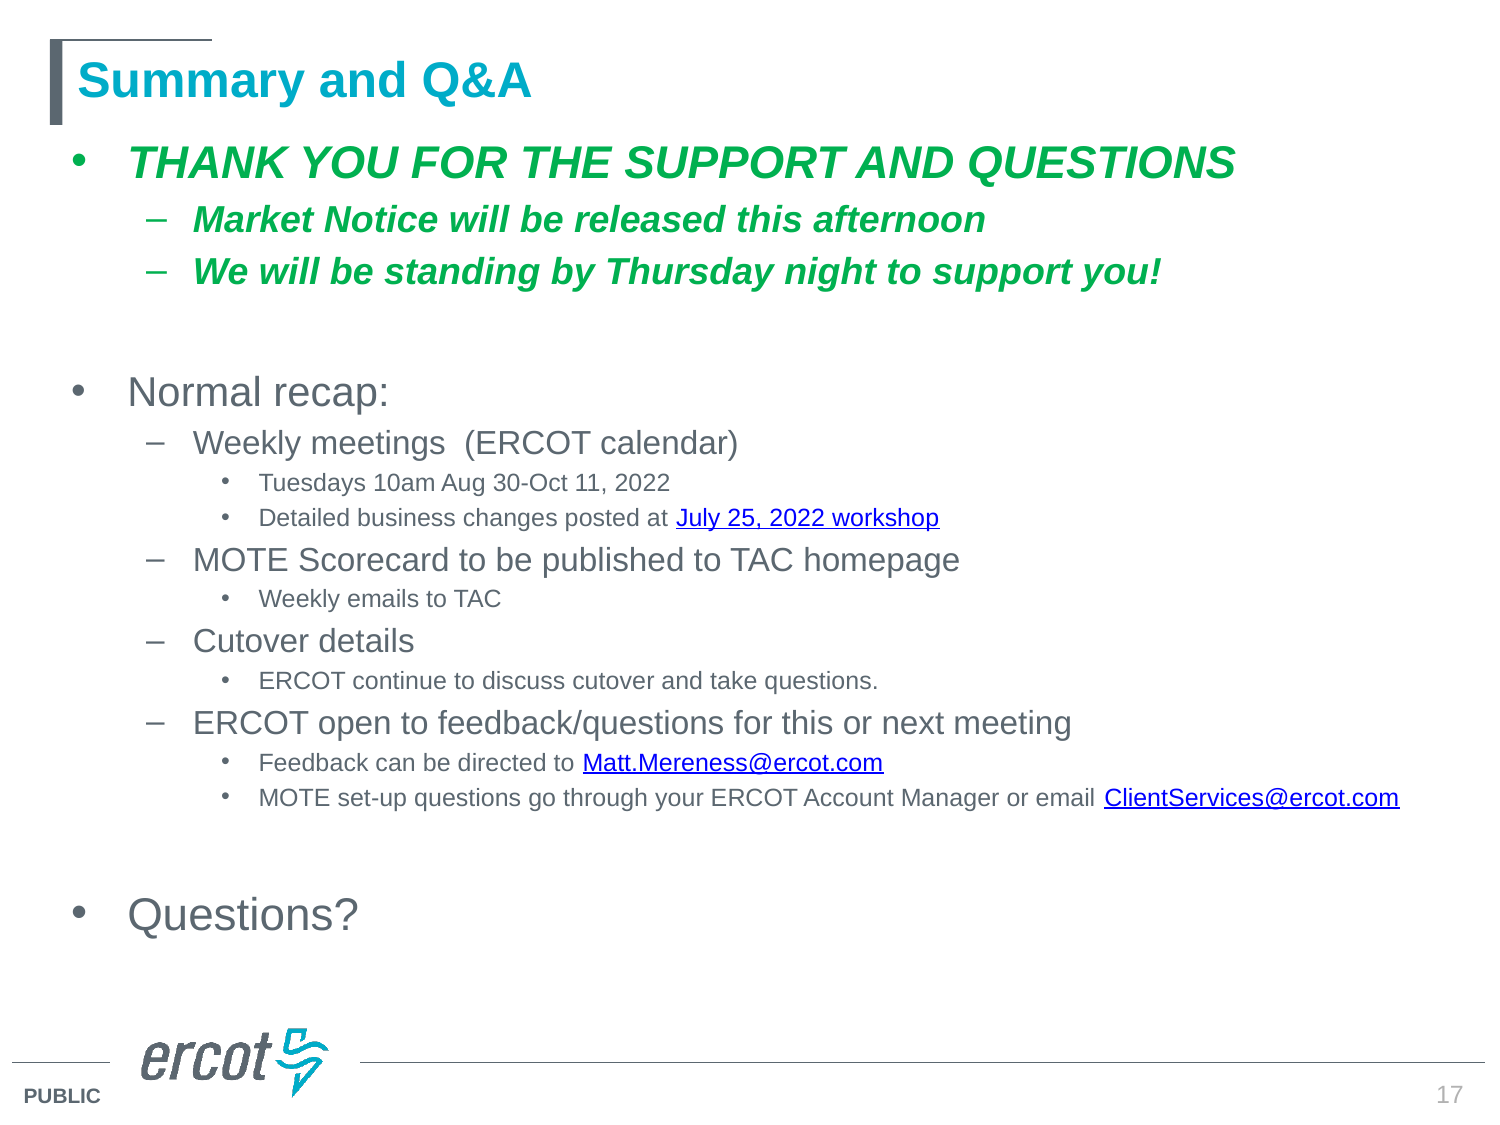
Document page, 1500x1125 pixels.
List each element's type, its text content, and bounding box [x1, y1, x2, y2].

list THANK YOU FOR THE SUPPORT AND QUESTIONS Market Notice will be released this afternoon We will be standing by Thursday night to support you! Normal recap: Weekly meetings (ERCOT calendar) Tuesdays 10am Aug 30-Oct 11, 2022 Detailed business changes posted at July 25, 2022 workshop MOTE Scorecard to be published to TAC homepage Weekly emails to TAC Cutover details ERCOT continue to discuss cutover and take questions. ERCOT open to feedback/questions for this or next meeting Feedback can be directed to Matt.Mereness@ercot.com MOTE set-up questions go through your ERCOT Account Manager or email ClientServices@ercot.com Questions? [56, 125, 1457, 1000]
title Summary and Q&A [62, 39, 1450, 125]
slide_number 17 [1412, 1076, 1488, 1112]
picture [137, 1024, 332, 1100]
